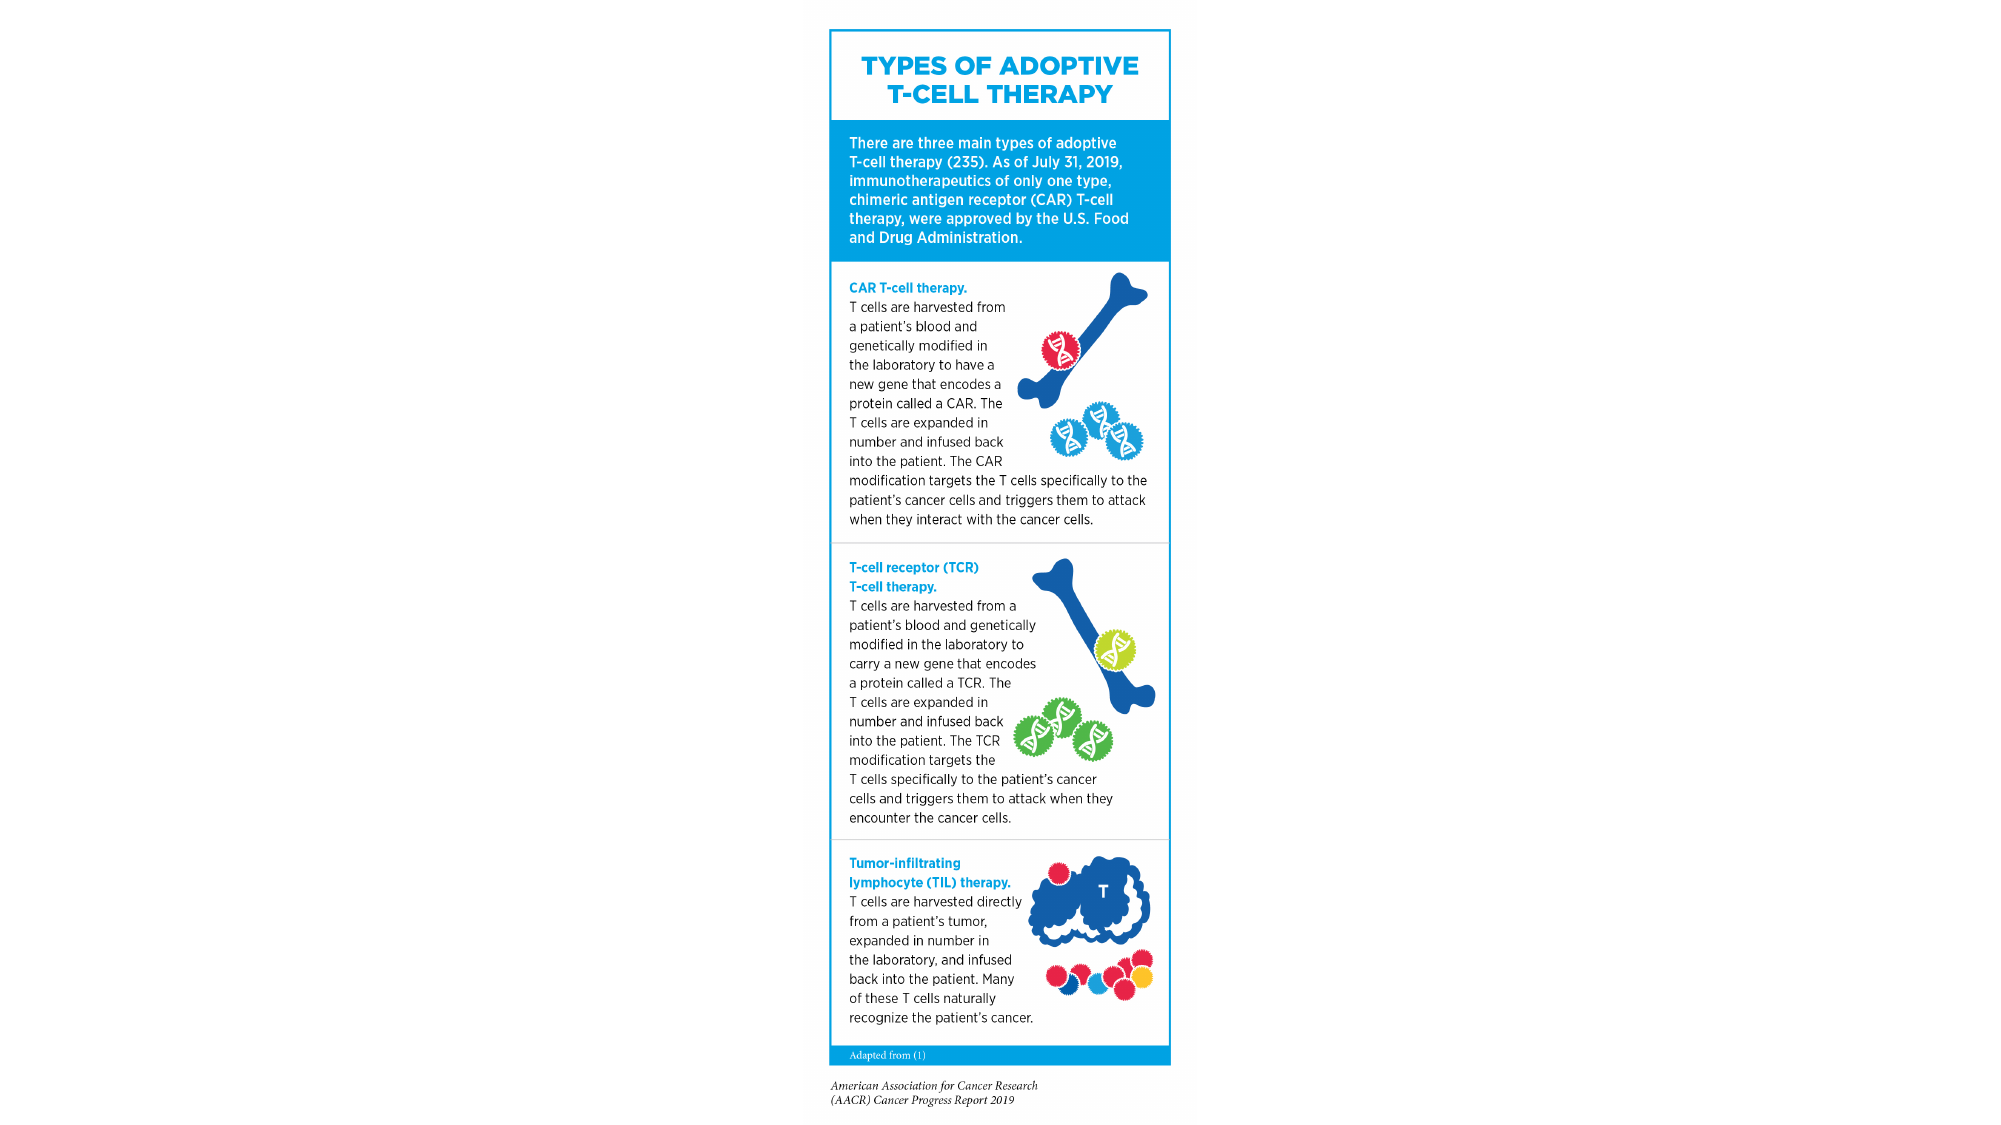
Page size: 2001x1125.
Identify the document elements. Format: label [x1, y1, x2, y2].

picture [803, 0, 1197, 1125]
